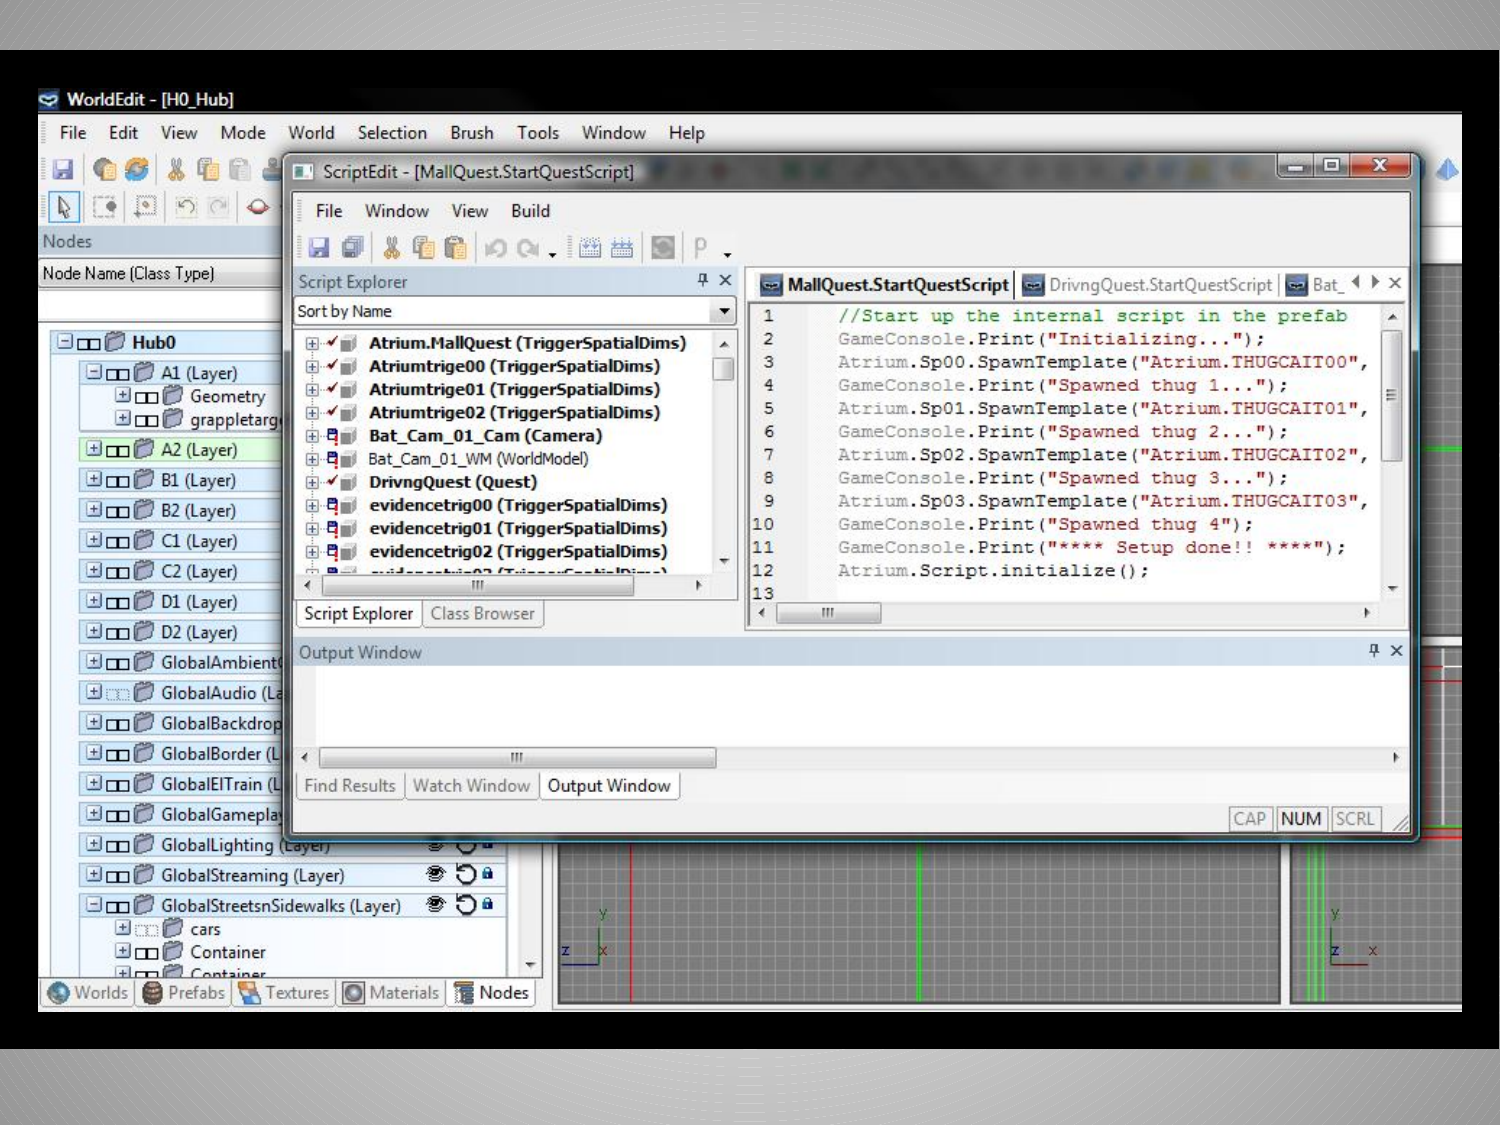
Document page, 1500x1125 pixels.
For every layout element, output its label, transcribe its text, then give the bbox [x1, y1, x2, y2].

title Features [75, 45, 1425, 50]
picture [37, 87, 1463, 1012]
